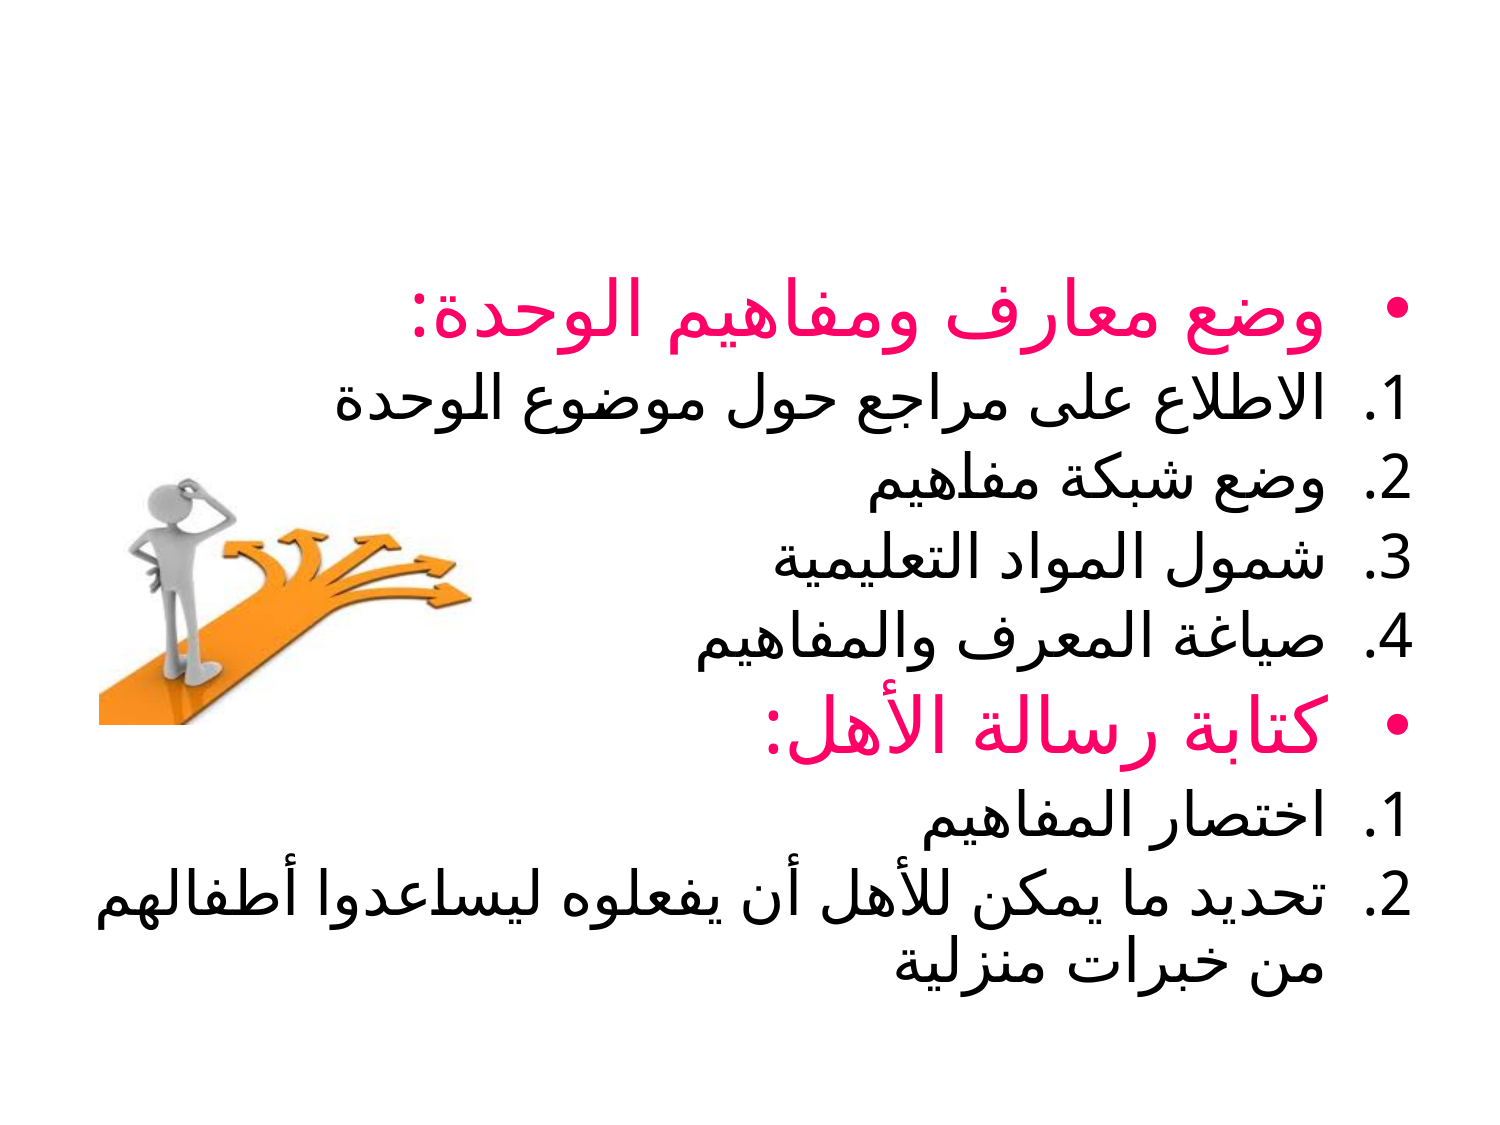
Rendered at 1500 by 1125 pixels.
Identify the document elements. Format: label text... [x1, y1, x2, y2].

list وضع معارف ومفاهيم الوحدة: الاطلاع على مراجع حول موضوع الوحدة وضع شبكة مفاهيم شمول المواد التعليمية صياغة المعرف والمفاهيم كتابة رسالة الأهل: اختصار المفاهيم تحديد ما يمكن للأهل أن يفعلوه ليساعدوا أطفالهم من خبرات منزلية [75, 262, 1425, 1005]
picture [99, 449, 494, 726]
